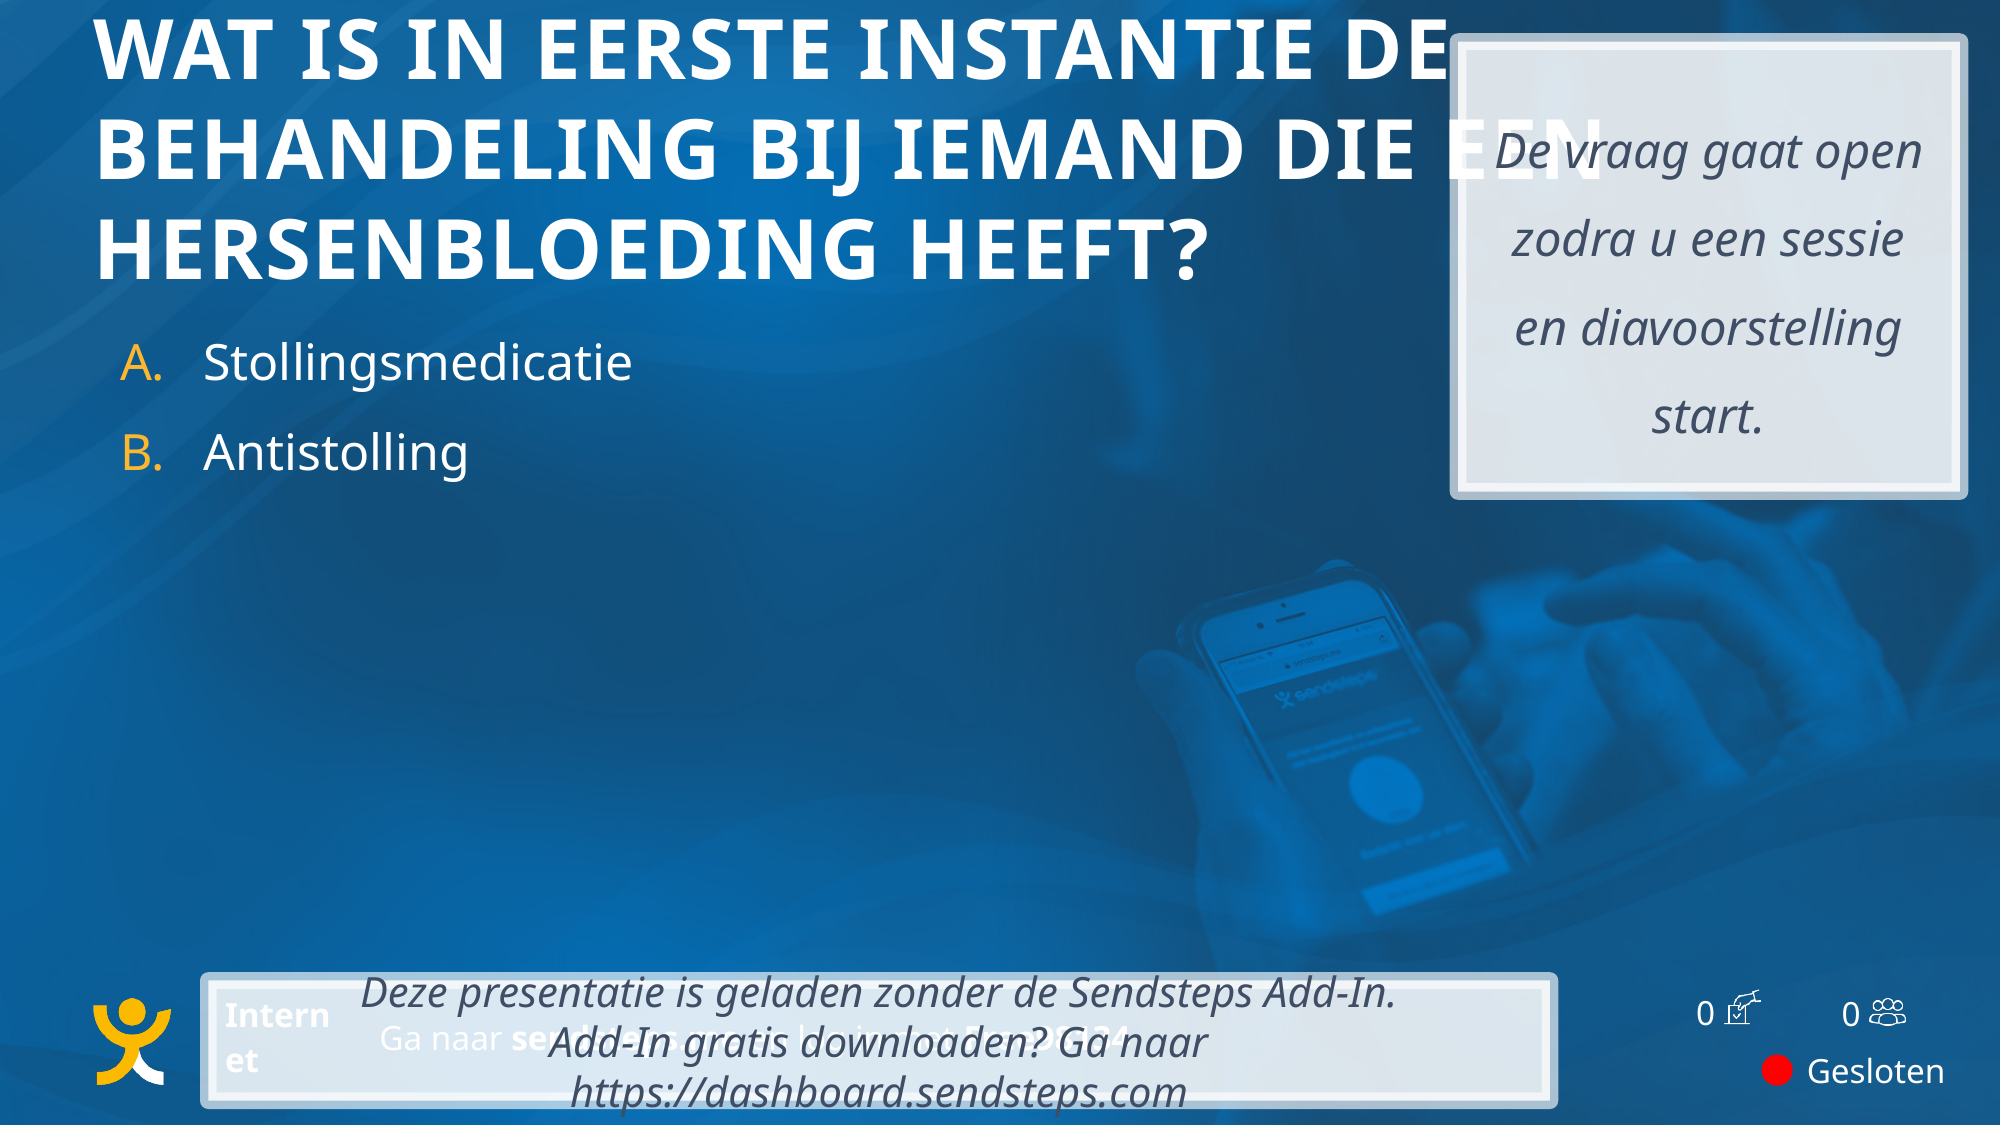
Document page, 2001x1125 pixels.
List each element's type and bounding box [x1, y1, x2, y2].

text_box [1767, 989, 1907, 1036]
text_box [1622, 987, 1761, 1036]
picture [0, 0, 2000, 1125]
text_box [1749, 1042, 1981, 1098]
